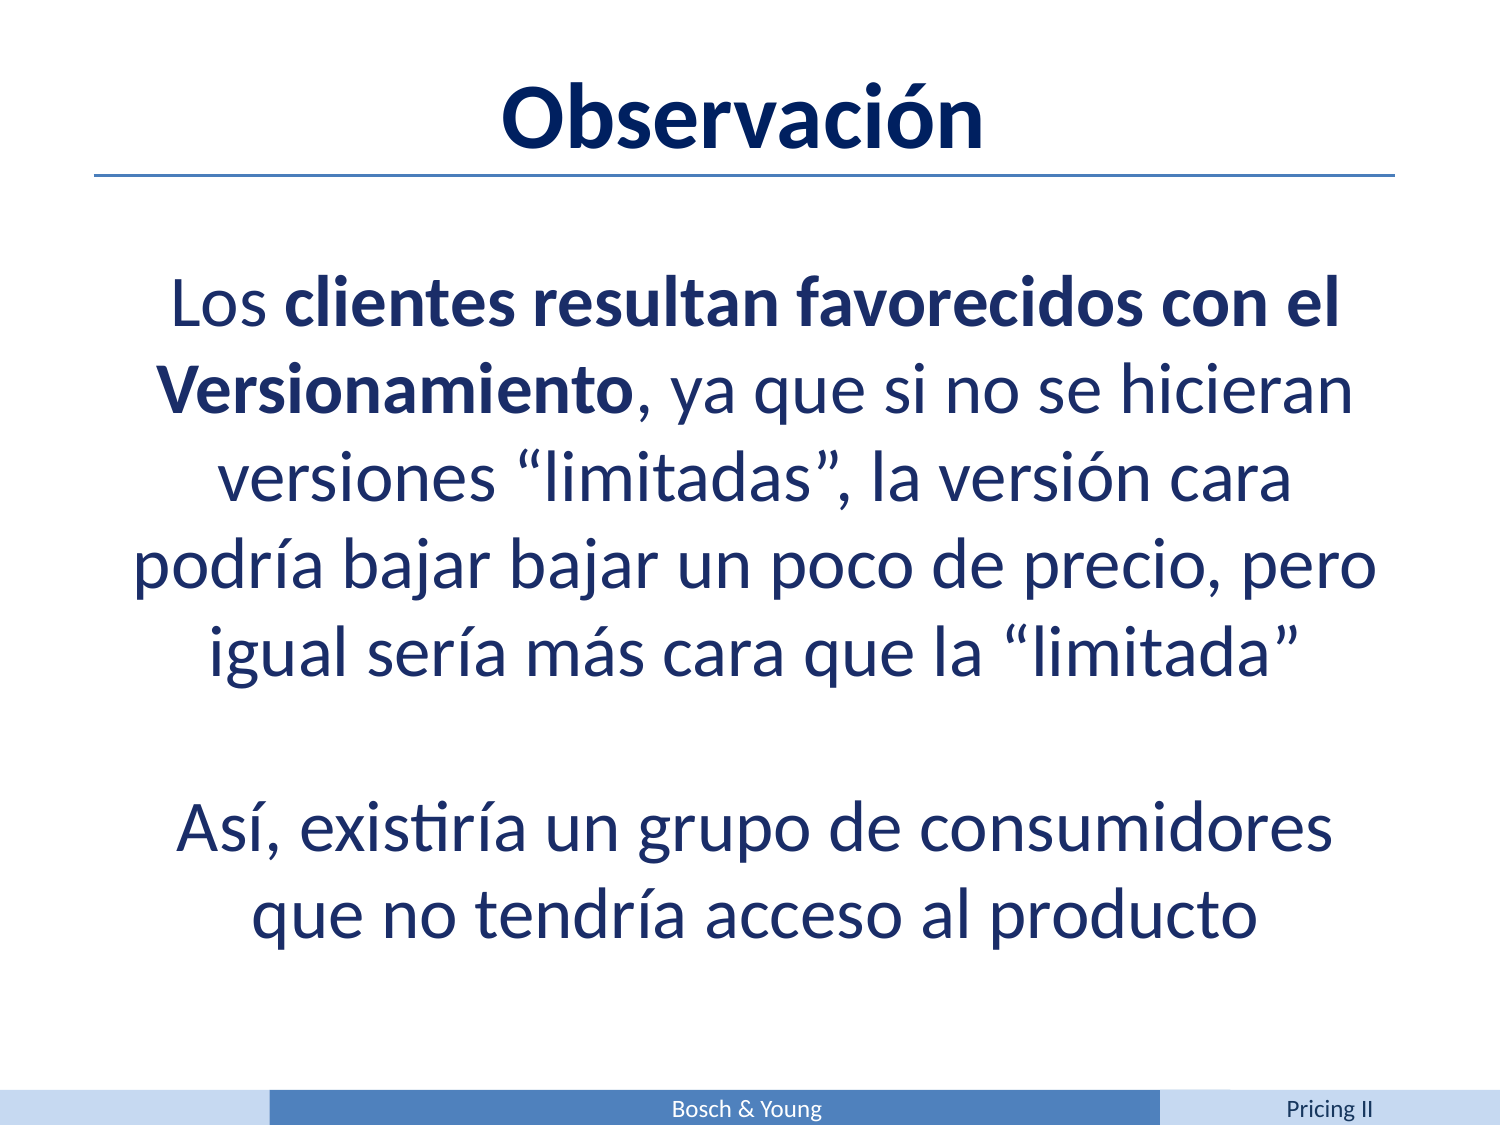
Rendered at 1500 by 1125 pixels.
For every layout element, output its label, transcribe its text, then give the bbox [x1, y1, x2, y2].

text_box Los clientes resultan favorecidos con el Versionamiento, ya que si no se hicieran versiones “limitadas”, la versión cara podría bajar bajar un poco de precio, pero igual sería más cara que la “limitada” Así, existiría un grupo de consumidores que no tendría acceso al producto [117, 246, 1395, 1051]
text_box Bosch & Young [272, 1088, 1158, 1125]
text_box Observación [58, 46, 1430, 175]
text_box [0, 1088, 272, 1125]
text_box Pricing II [1158, 1088, 1500, 1125]
